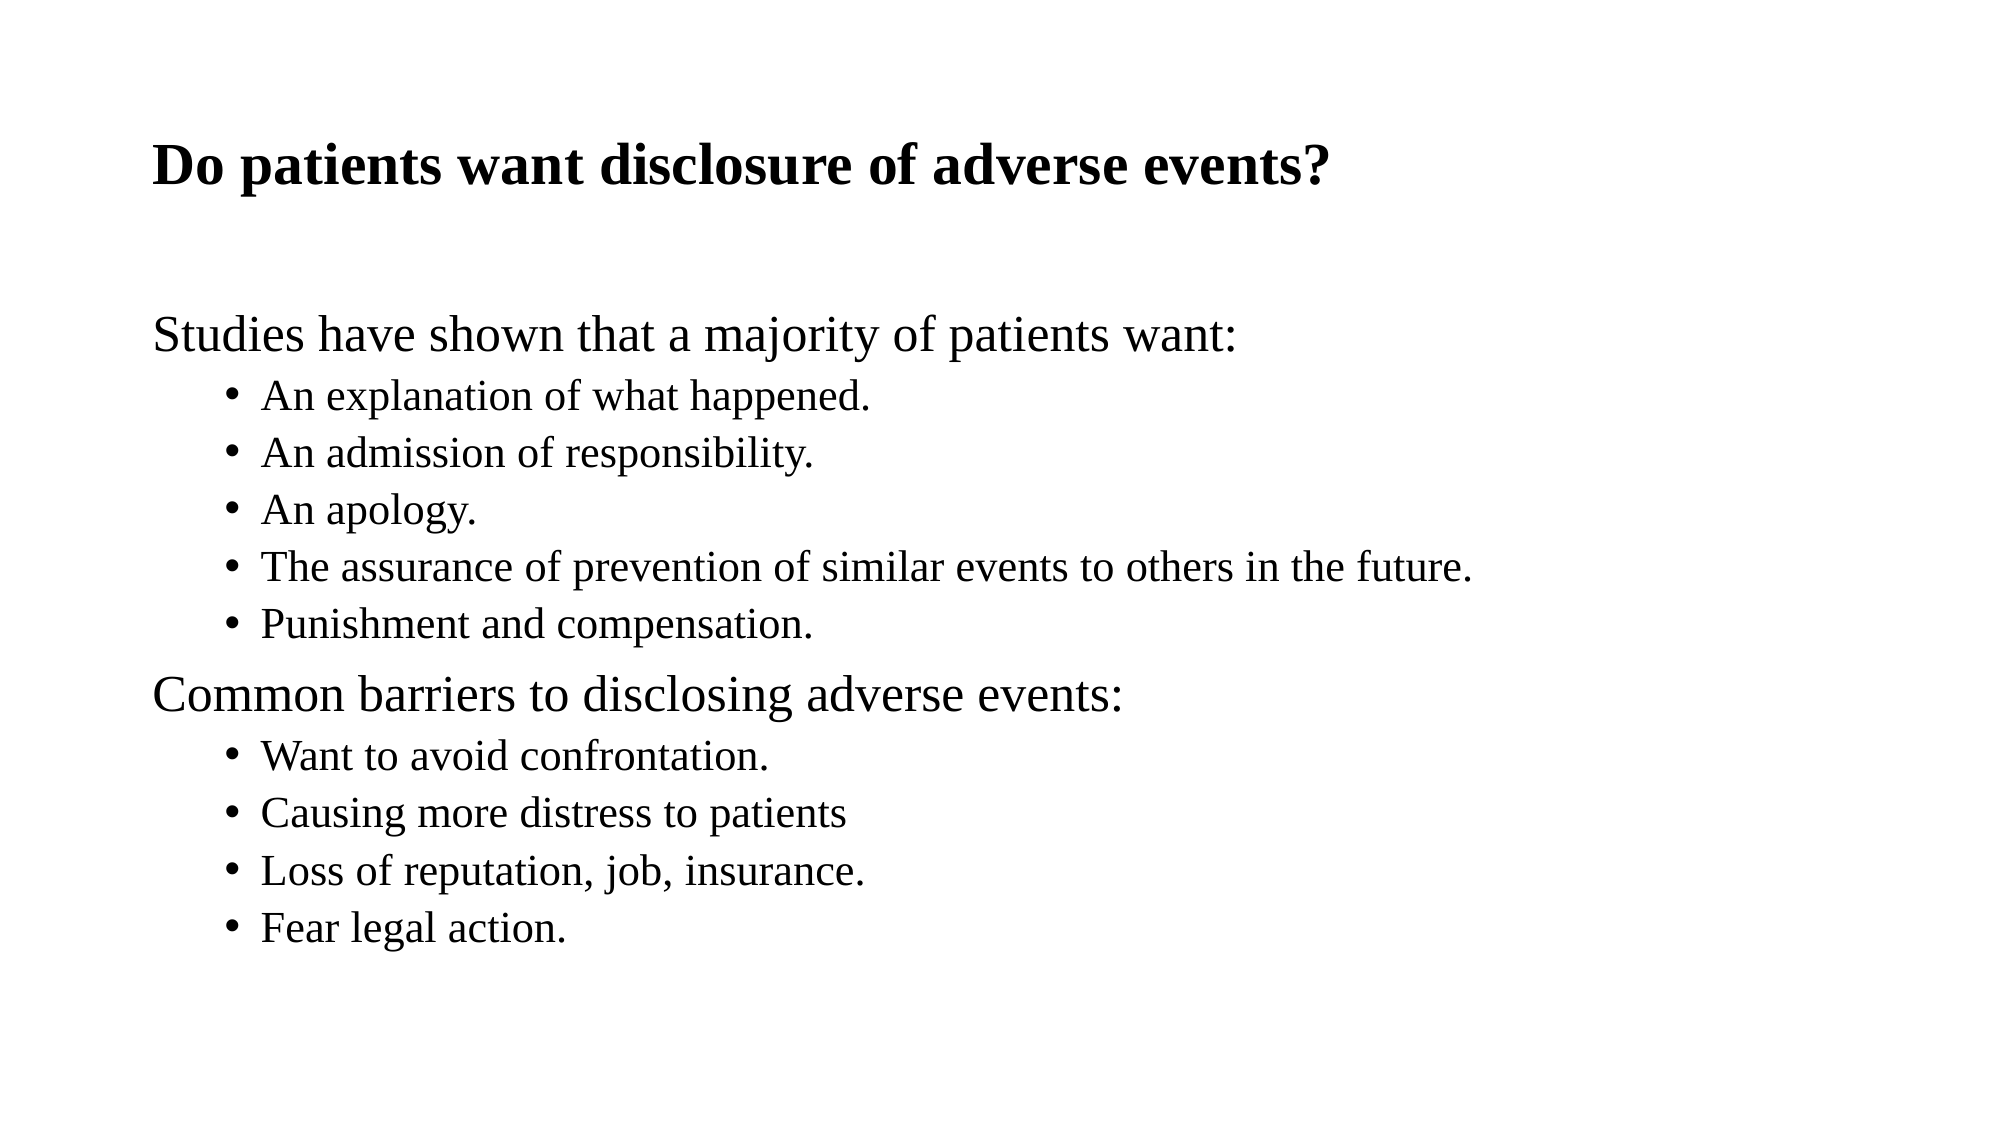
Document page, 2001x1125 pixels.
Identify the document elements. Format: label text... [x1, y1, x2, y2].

title Do patients want disclosure of adverse events? [137, 59, 1863, 278]
list Studies have shown that a majority of patients want: An explanation of what happened. An admission of responsibility. An apology. The assurance of prevention of similar events to others in the future. Punishment and compensation. Common barriers to disclosing adverse events: Want to avoid confrontation. Causing more distress to patients Loss of reputation, job, insurance. Fear legal action. [137, 299, 1863, 1014]
